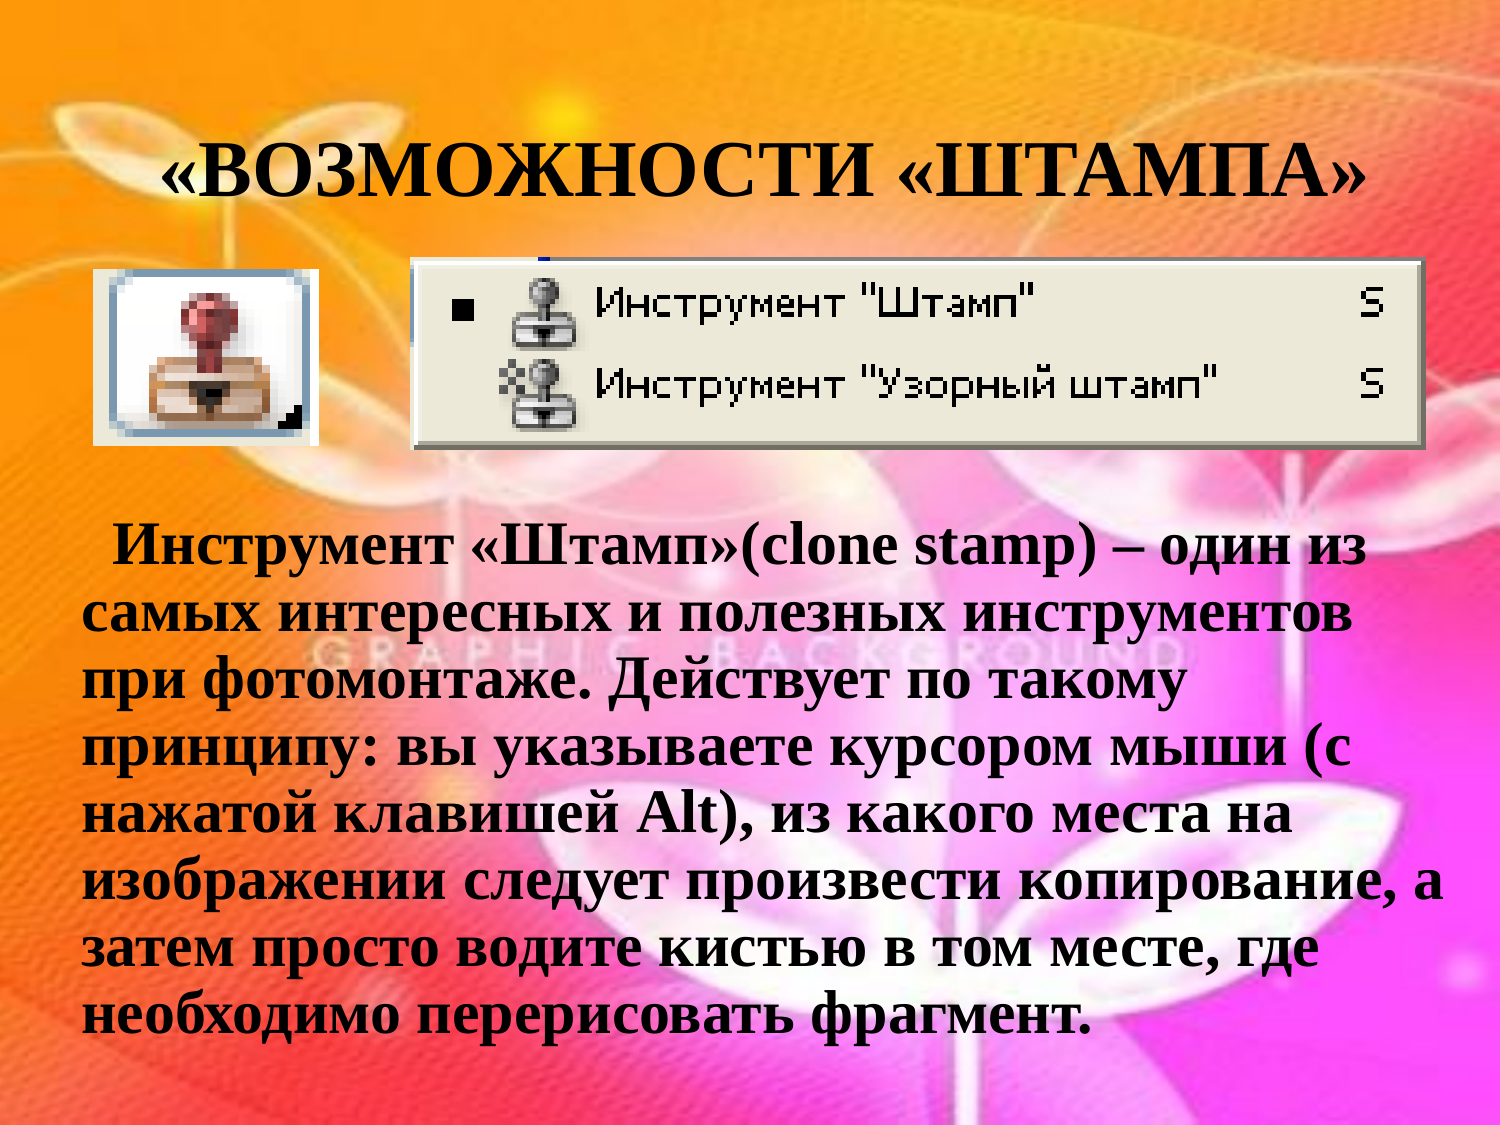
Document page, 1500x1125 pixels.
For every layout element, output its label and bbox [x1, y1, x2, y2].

picture [409, 257, 1427, 451]
picture [93, 269, 319, 447]
list [0, 0, 1500, 1125]
